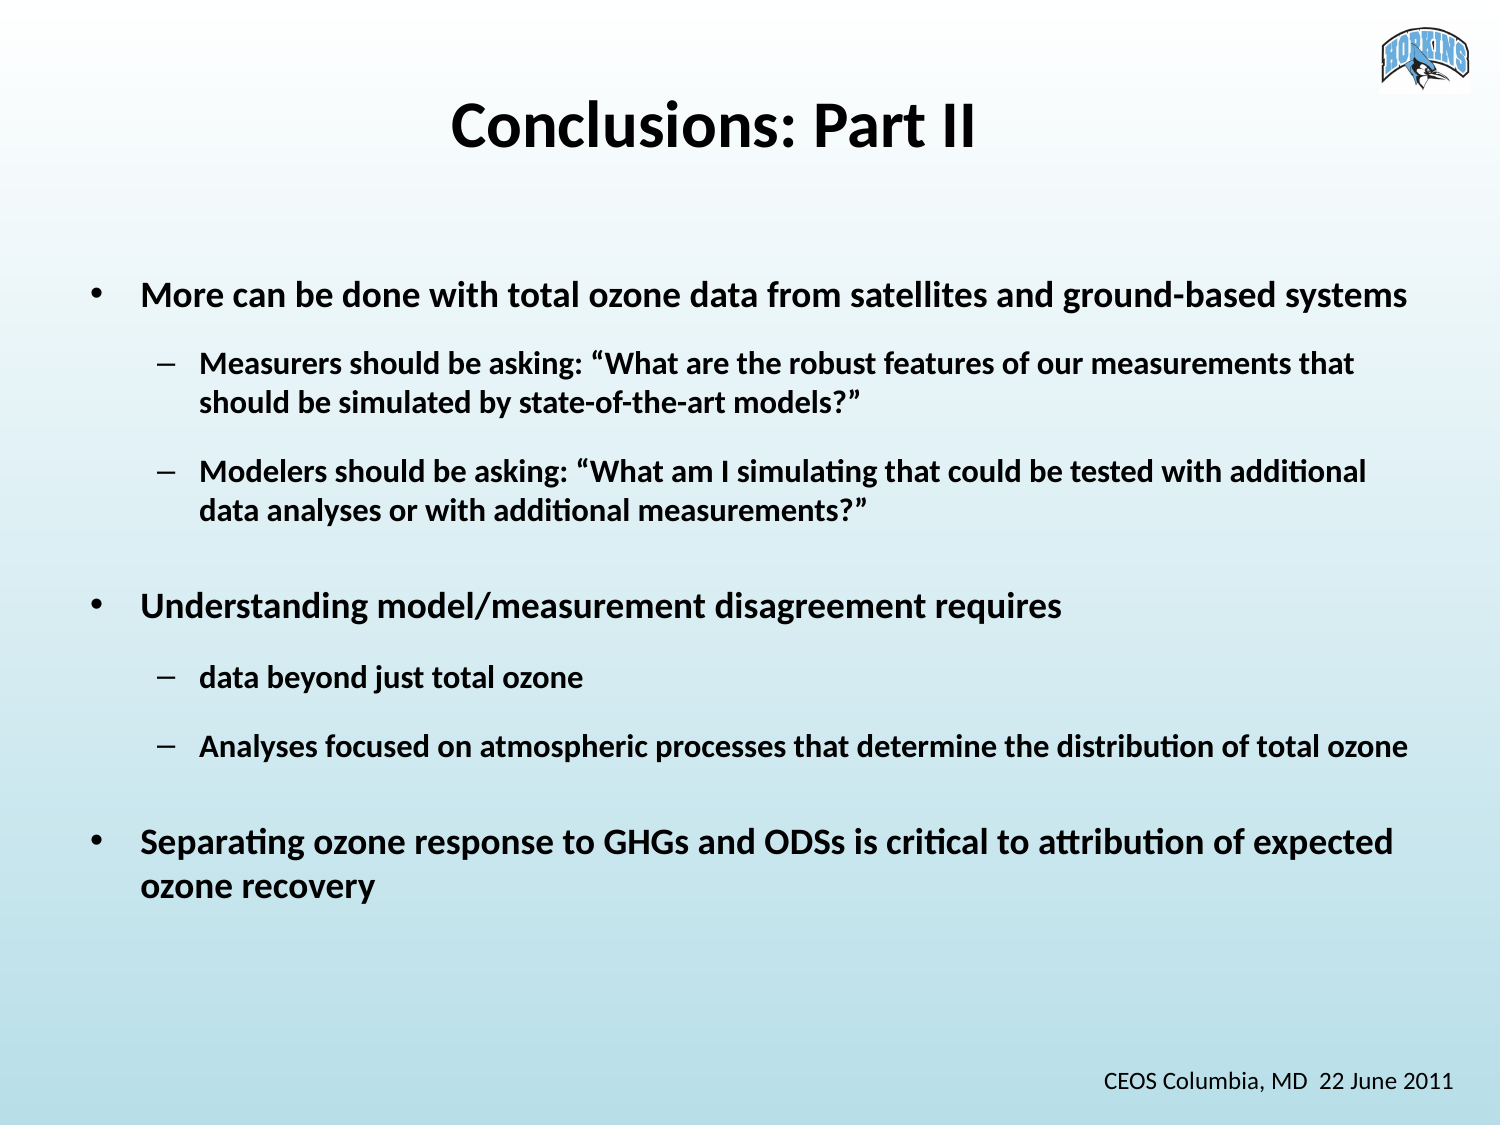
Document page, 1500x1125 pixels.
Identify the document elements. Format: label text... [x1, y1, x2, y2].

list More can be done with total ozone data from satellites and ground-based systems Measurers should be asking: “What are the robust features of our measurements that should be simulated by state-of-the-art models?” Modelers should be asking: “What am I simulating that could be tested with additional data analyses or with additional measurements?” Understanding model/measurement disagreement requires data beyond just total ozone Analyses focused on atmospheric processes that determine the distribution of total ozone Separating ozone response to GHGs and ODSs is critical to attribution of expected ozone recovery [75, 262, 1425, 1005]
picture [1379, 25, 1471, 94]
title Conclusions: Part II [266, 45, 1163, 196]
